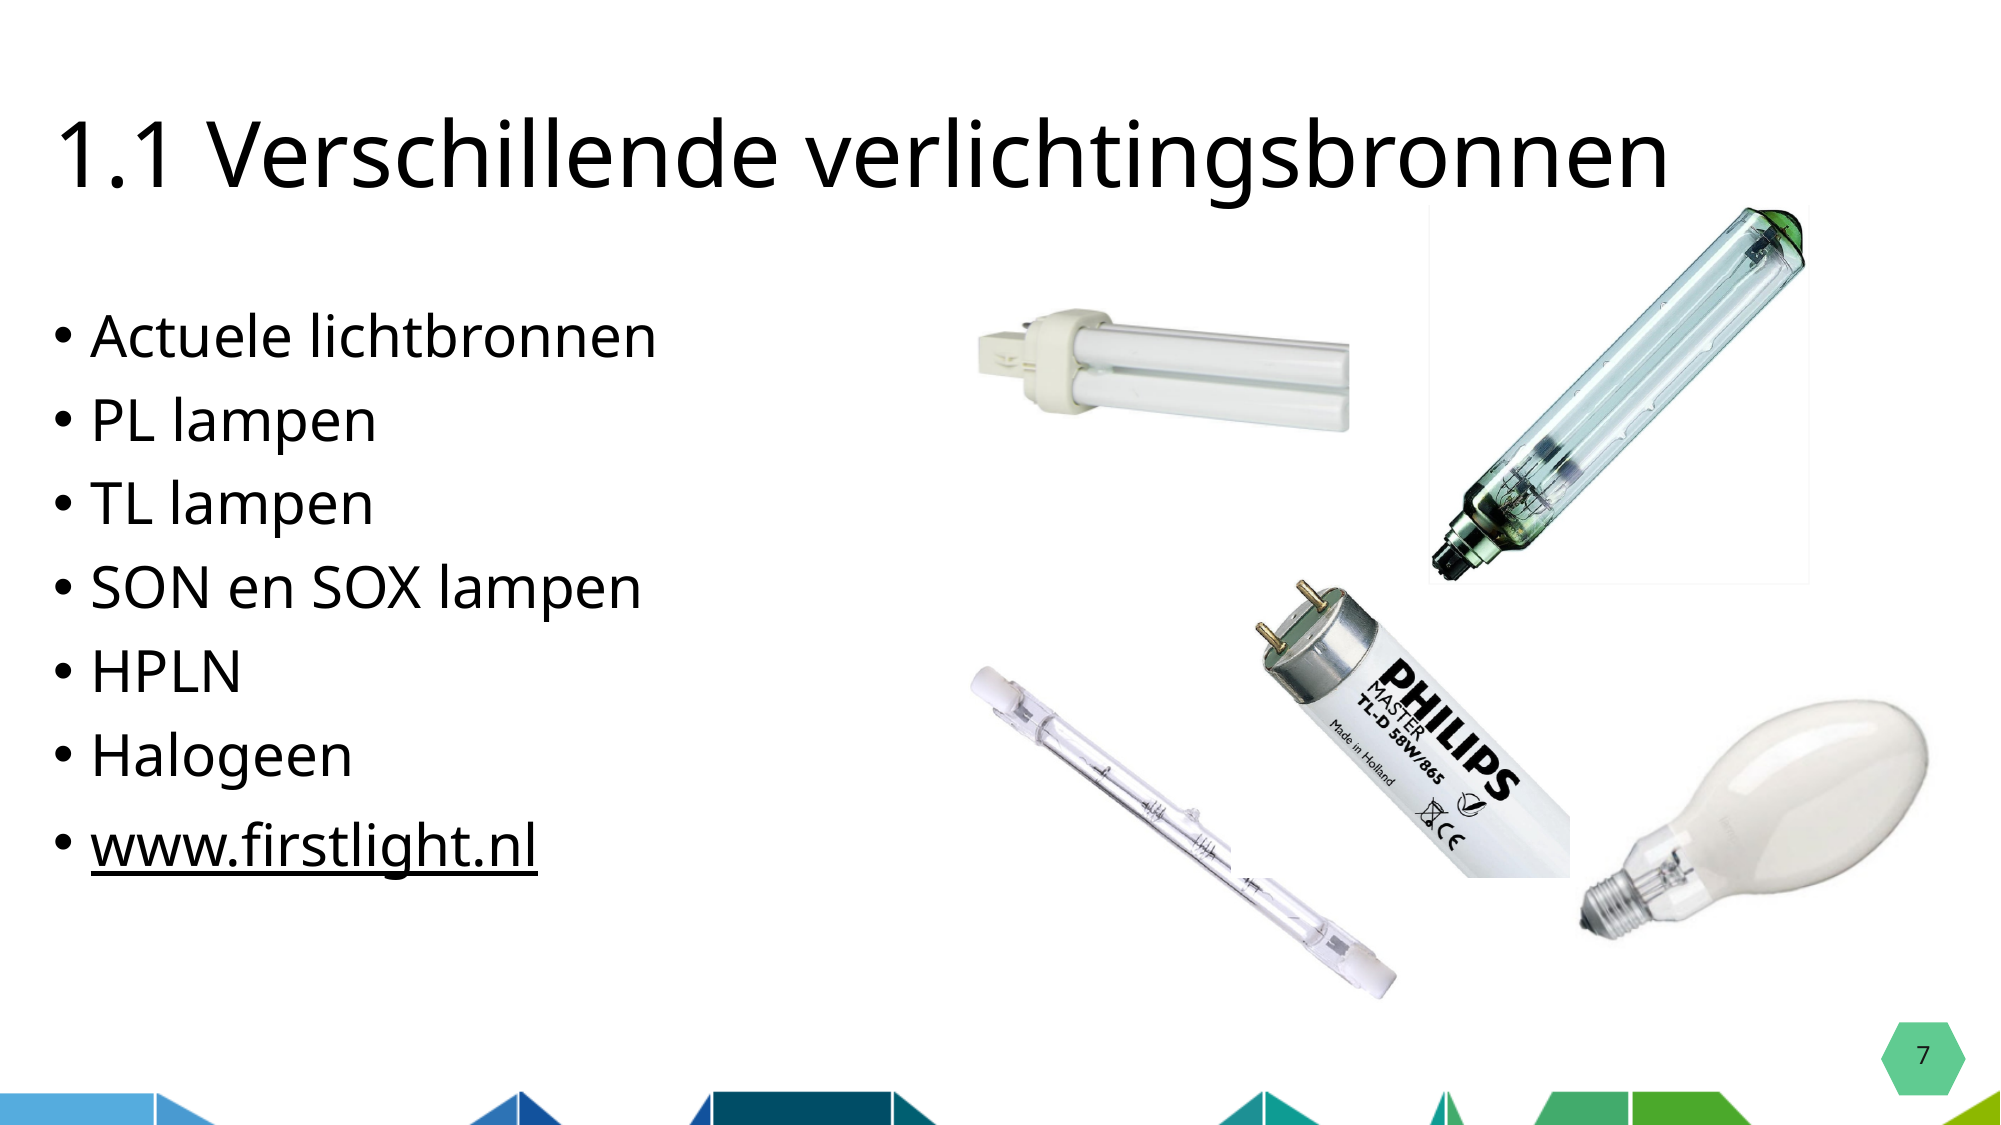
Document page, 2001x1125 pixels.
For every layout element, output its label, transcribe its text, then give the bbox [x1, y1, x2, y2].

picture [967, 205, 1940, 1006]
picture [965, 275, 1350, 460]
picture [0, 1086, 2000, 1125]
list Actuele lichtbronnen PL lampen TL lampen SON en SOX lampen HPLN Halogeen www.firstlight.nl [38, 299, 1962, 1014]
title 1.1 Verschillende verlichtingsbronnen [38, 38, 1962, 278]
slide_number 7 [1884, 1026, 1962, 1087]
